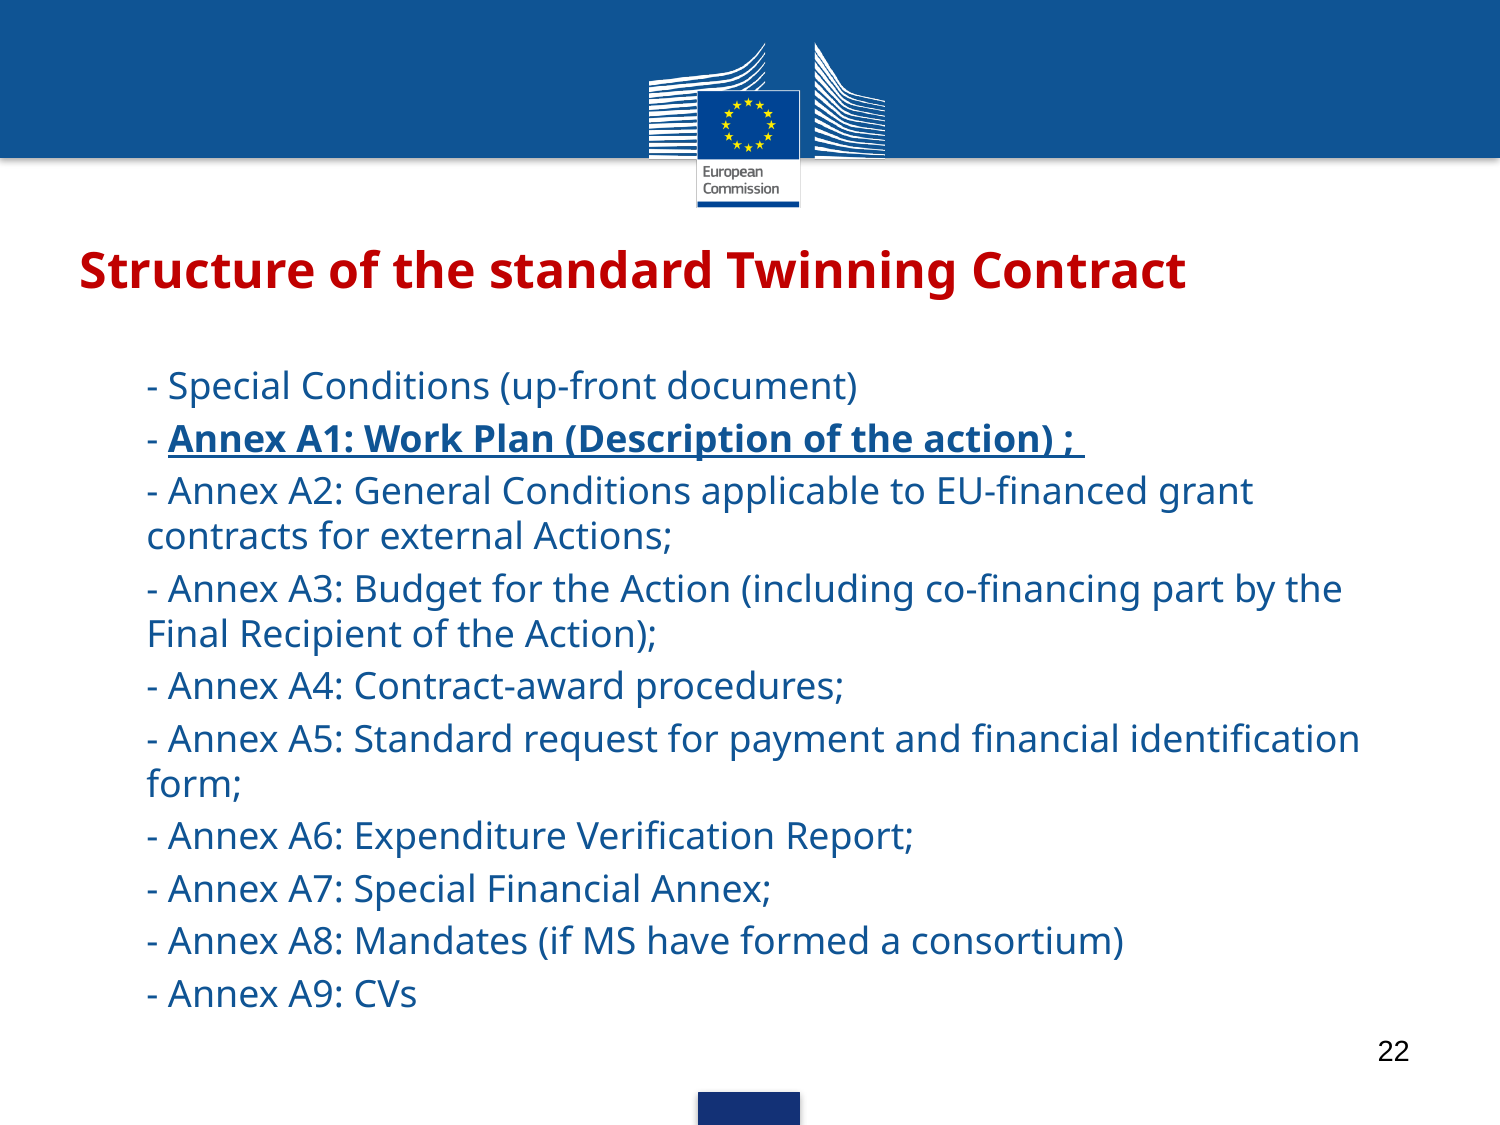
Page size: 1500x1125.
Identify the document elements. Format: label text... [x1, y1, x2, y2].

list - Special Conditions (up-front document) - Annex A1: Work Plan (Description of the action) ; - Annex A2: General Conditions applicable to EU-financed grant contracts for external Actions; - Annex A3: Budget for the Action (including co-financing part by the Final Recipient of the Action); - Annex A4: Contract-award procedures; - Annex A5: Standard request for payment and financial identification form; - Annex A6: Expenditure Verification Report; - Annex A7: Special Financial Annex; - Annex A8: Mandates (if MS have formed a consortium) - Annex A9: CVs [75, 287, 1425, 988]
picture [649, 42, 885, 200]
slide_number 22 [1074, 1024, 1425, 1103]
title Structure of the standard Twinning Contract [64, 200, 1415, 338]
